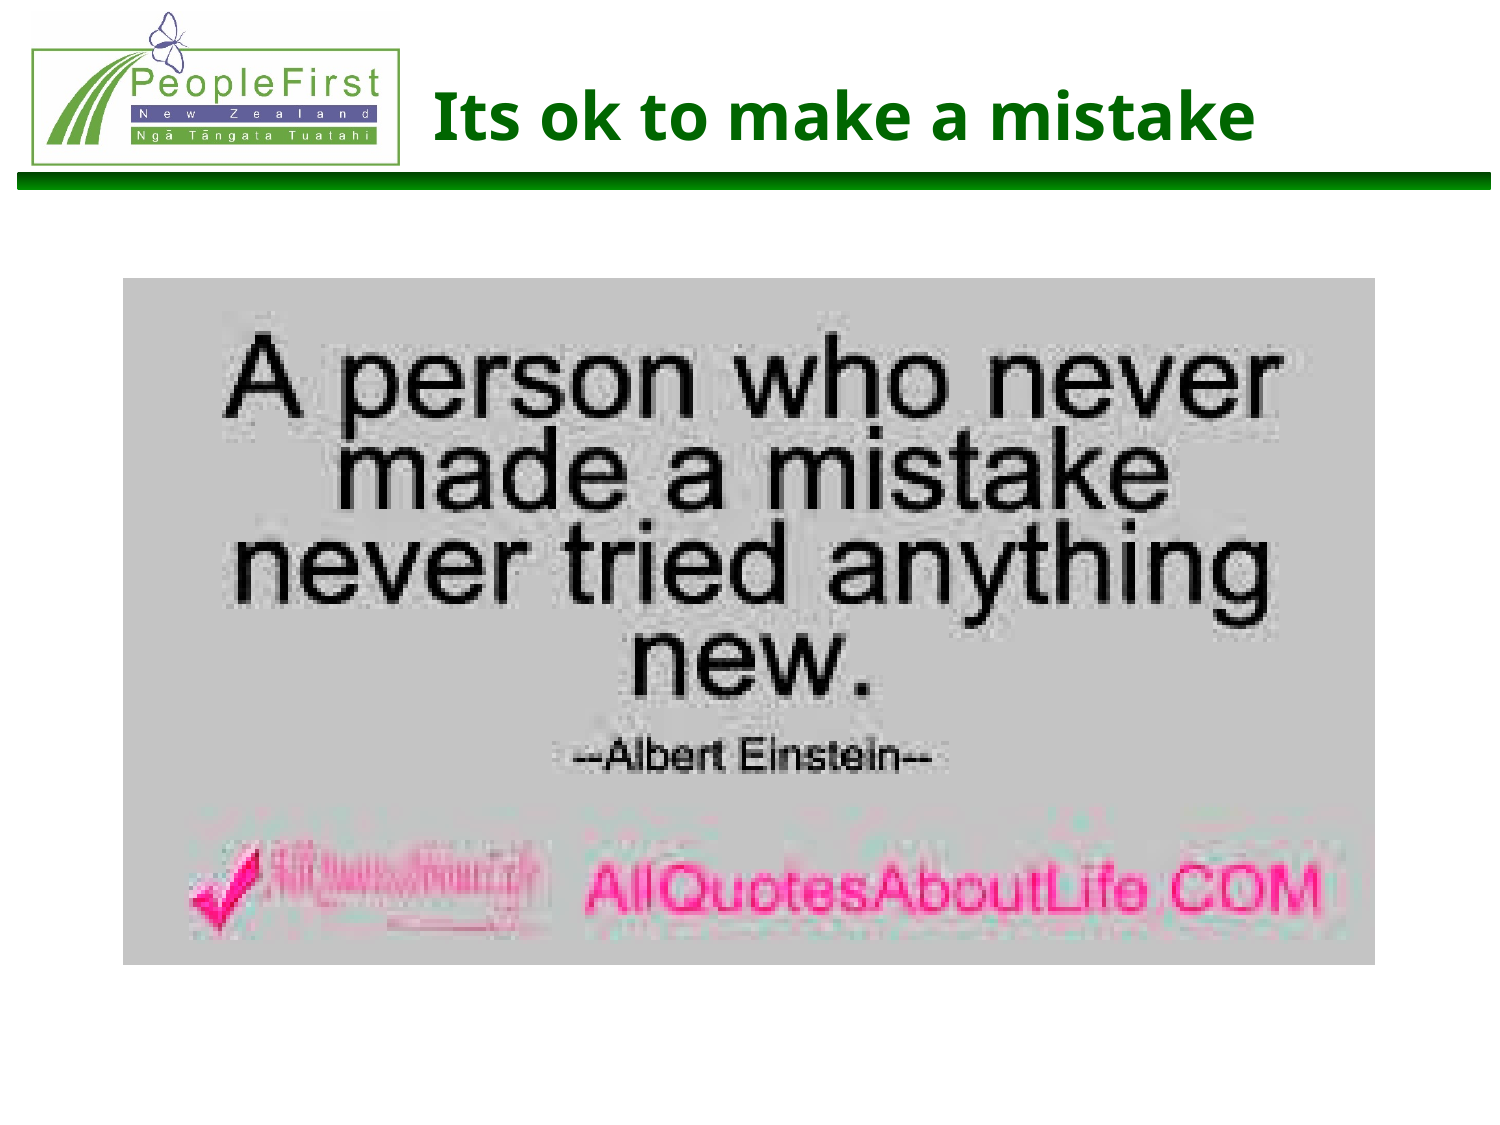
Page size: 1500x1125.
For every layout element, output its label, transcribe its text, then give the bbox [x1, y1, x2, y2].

picture [31, 11, 400, 166]
title Its ok to make a mistake [419, 66, 1491, 145]
list [88, 220, 1469, 1006]
picture [123, 278, 1376, 965]
